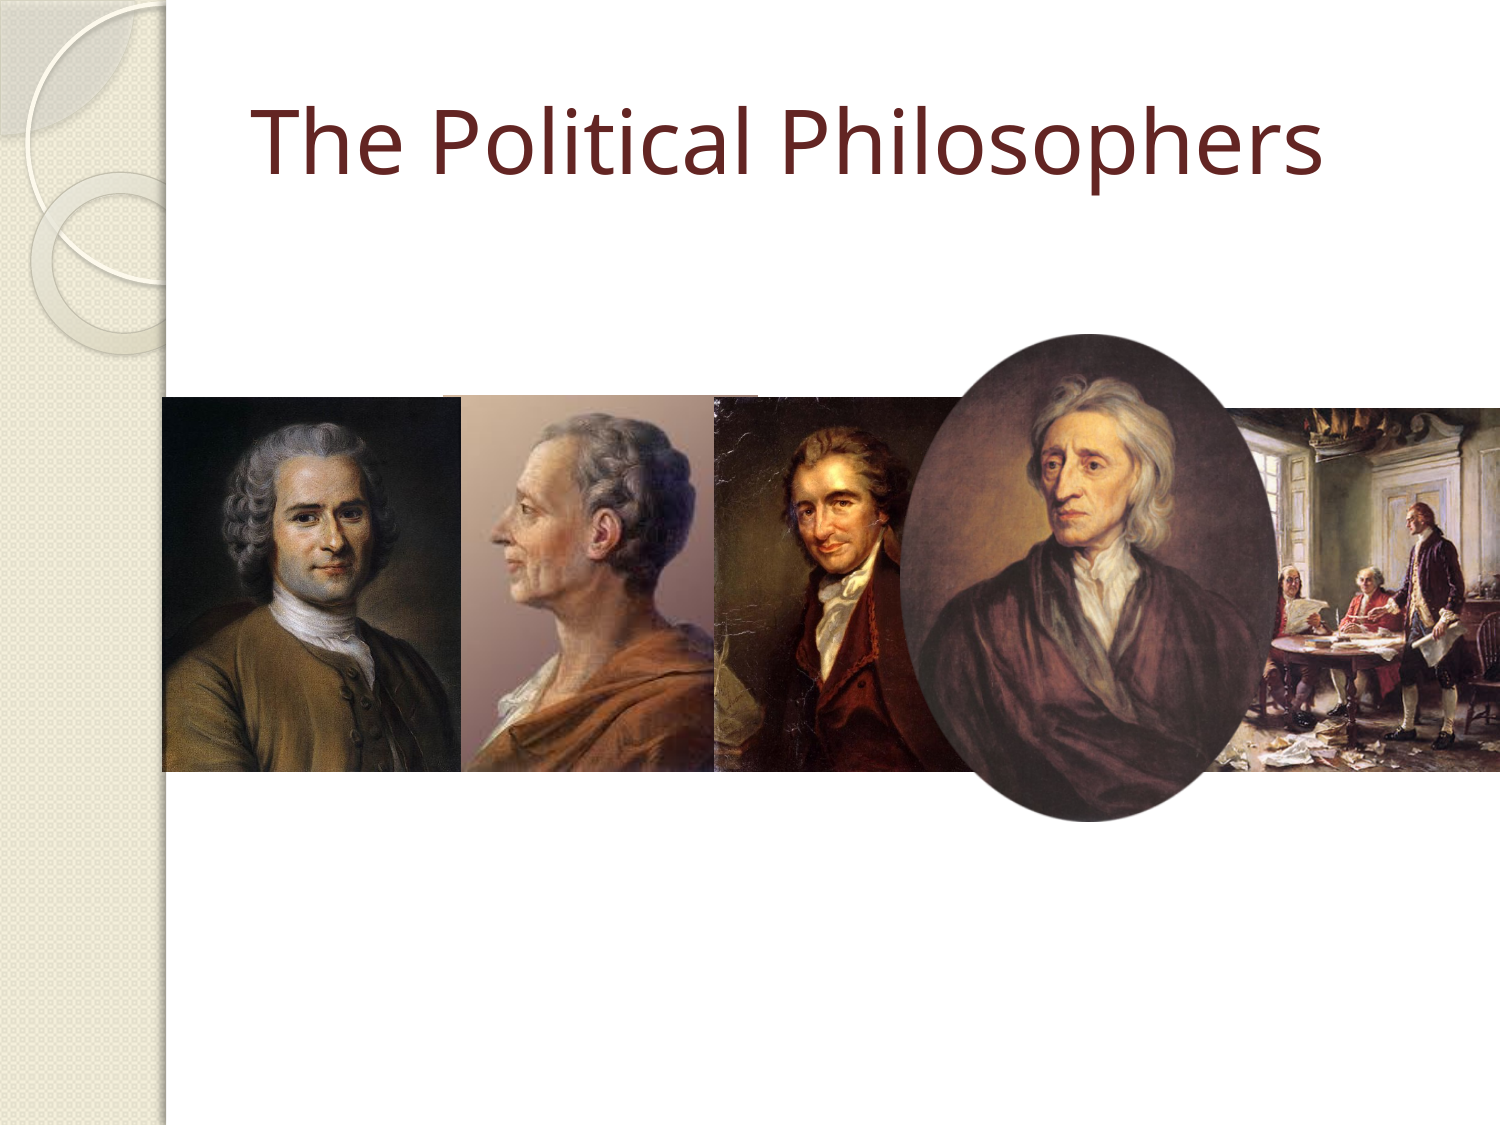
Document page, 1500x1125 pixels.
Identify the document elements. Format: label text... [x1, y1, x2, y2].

title The Political Philosophers [235, 45, 1466, 233]
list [899, 334, 1278, 823]
picture [162, 395, 899, 773]
picture [1278, 408, 1500, 773]
